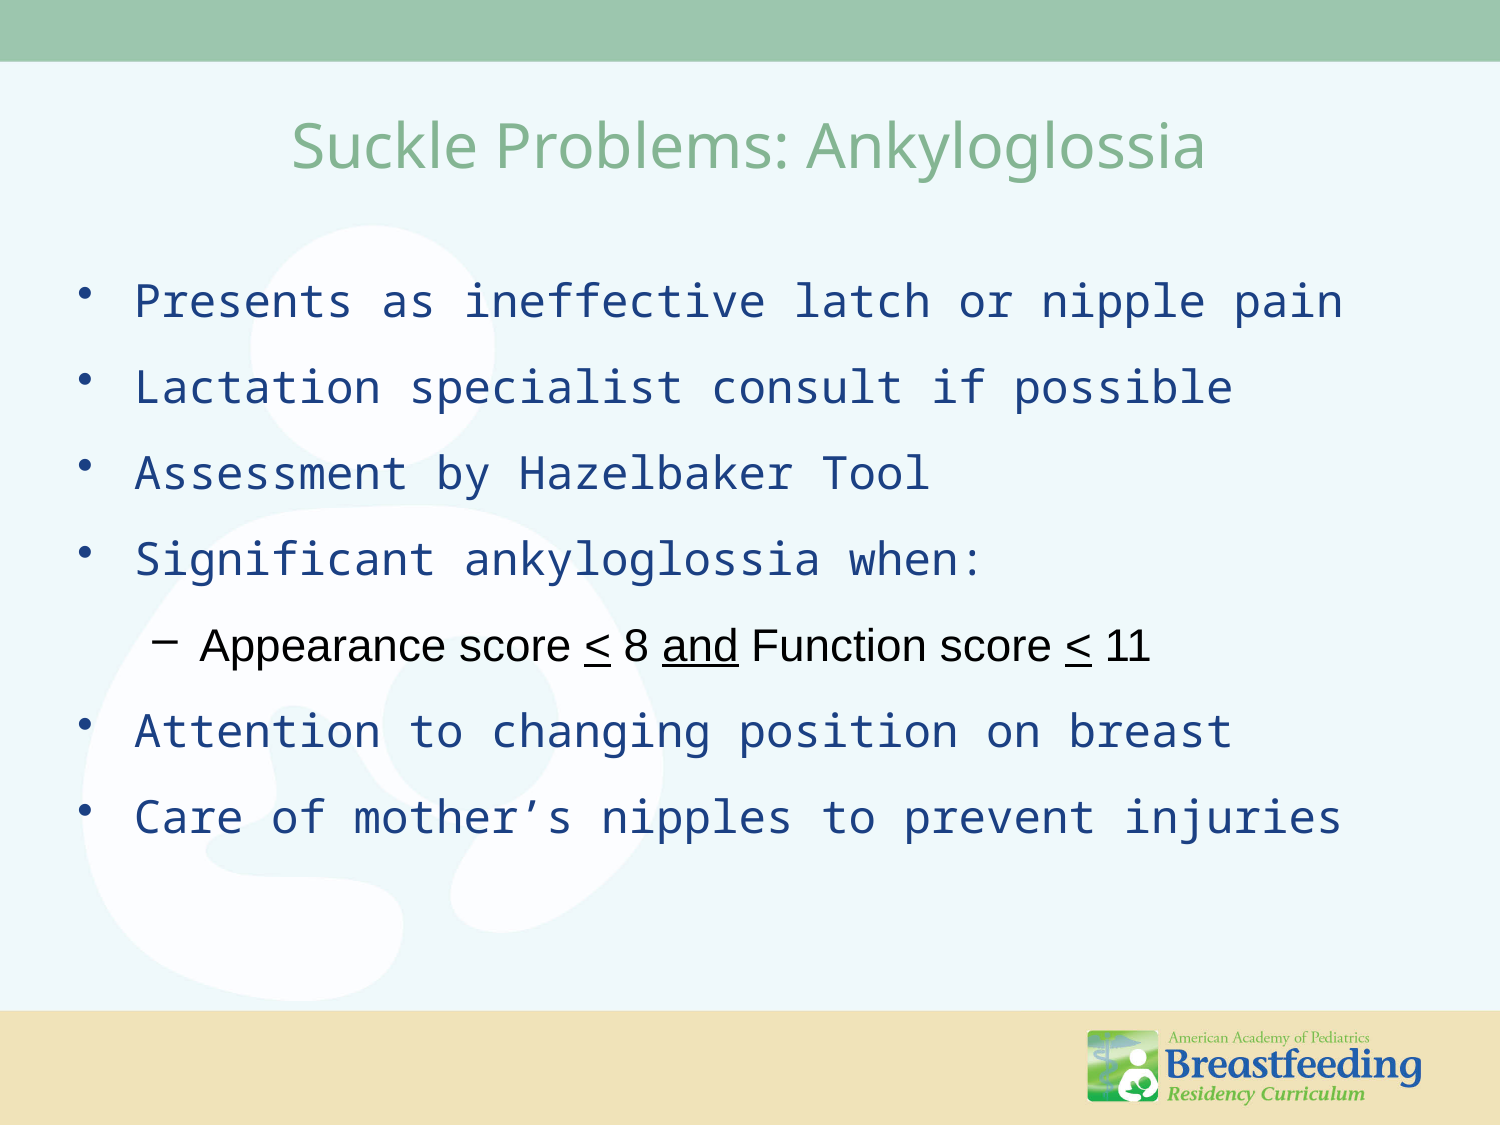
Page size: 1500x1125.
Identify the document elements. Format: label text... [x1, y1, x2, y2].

picture [0, 0, 1500, 1125]
title Suckle Problems: Ankyloglossia [74, 71, 1426, 215]
list Presents as ineffective latch or nipple pain Lactation specialist consult if possible Assessment by Hazelbaker Tool Significant ankyloglossia when: Appearance score < 8 and Function score < 11 Attention to changing position on breast Care of mother’s nipples to prevent injuries [62, 241, 1455, 1125]
